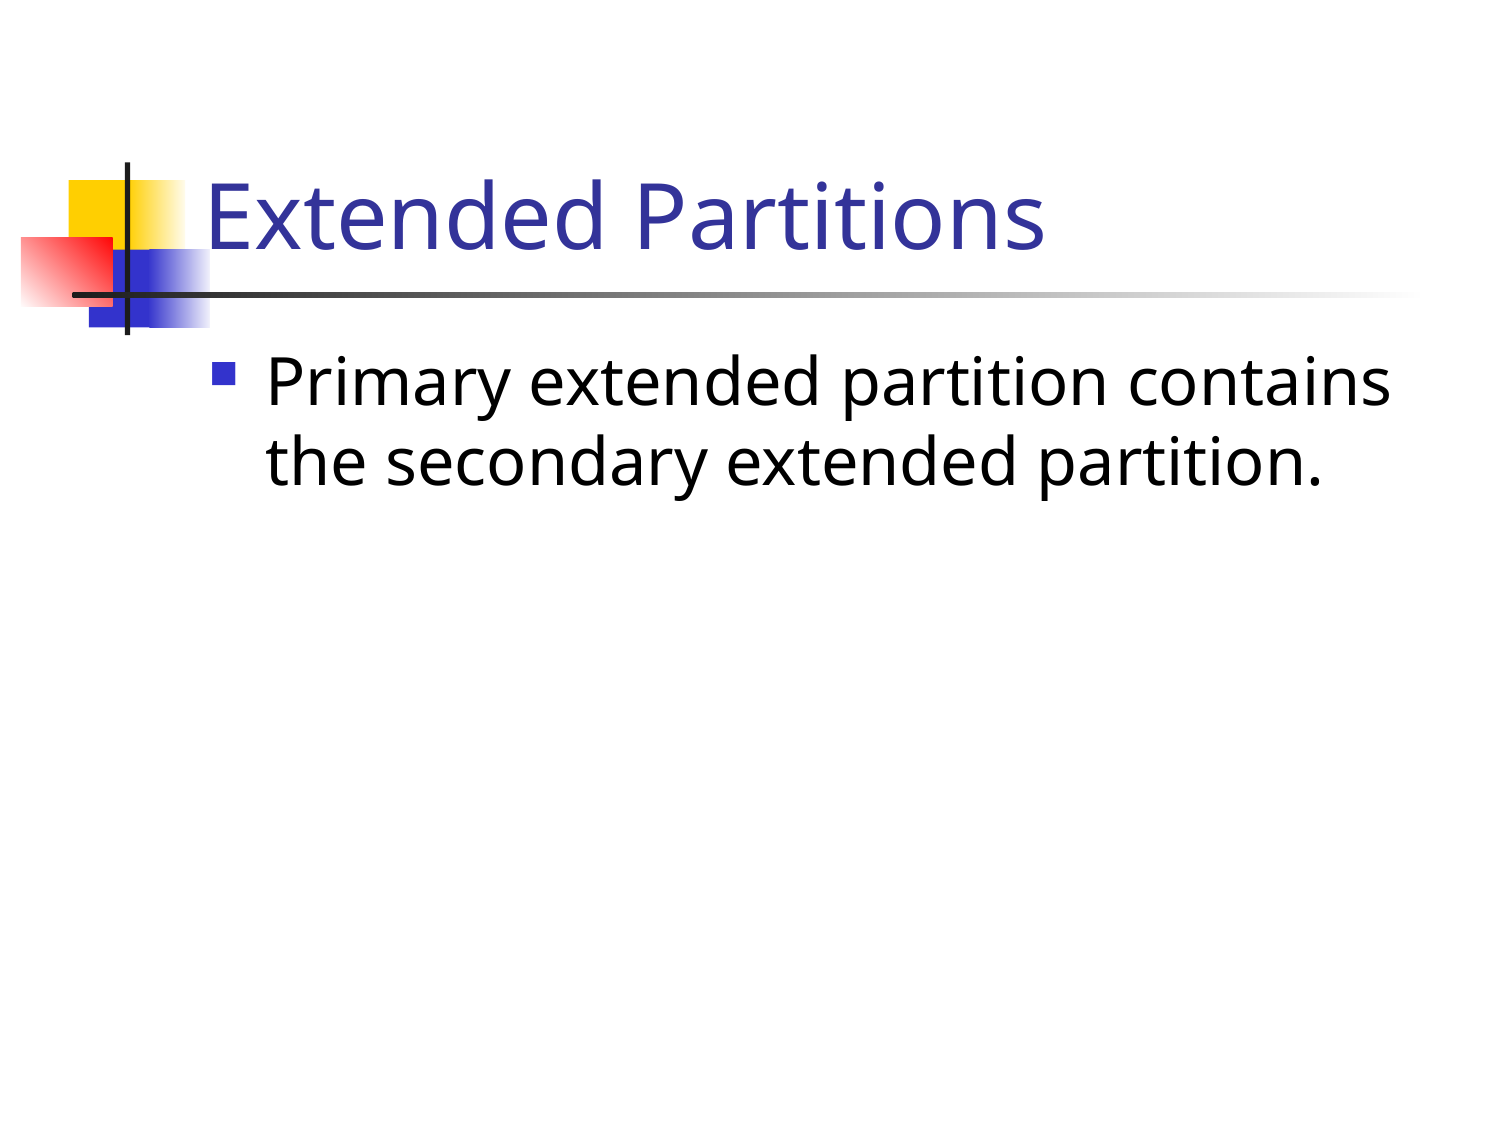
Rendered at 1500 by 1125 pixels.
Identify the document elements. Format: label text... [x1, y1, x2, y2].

title Extended Partitions [188, 34, 1468, 276]
list Primary extended partition contains the secondary extended partition. [193, 330, 1470, 1007]
